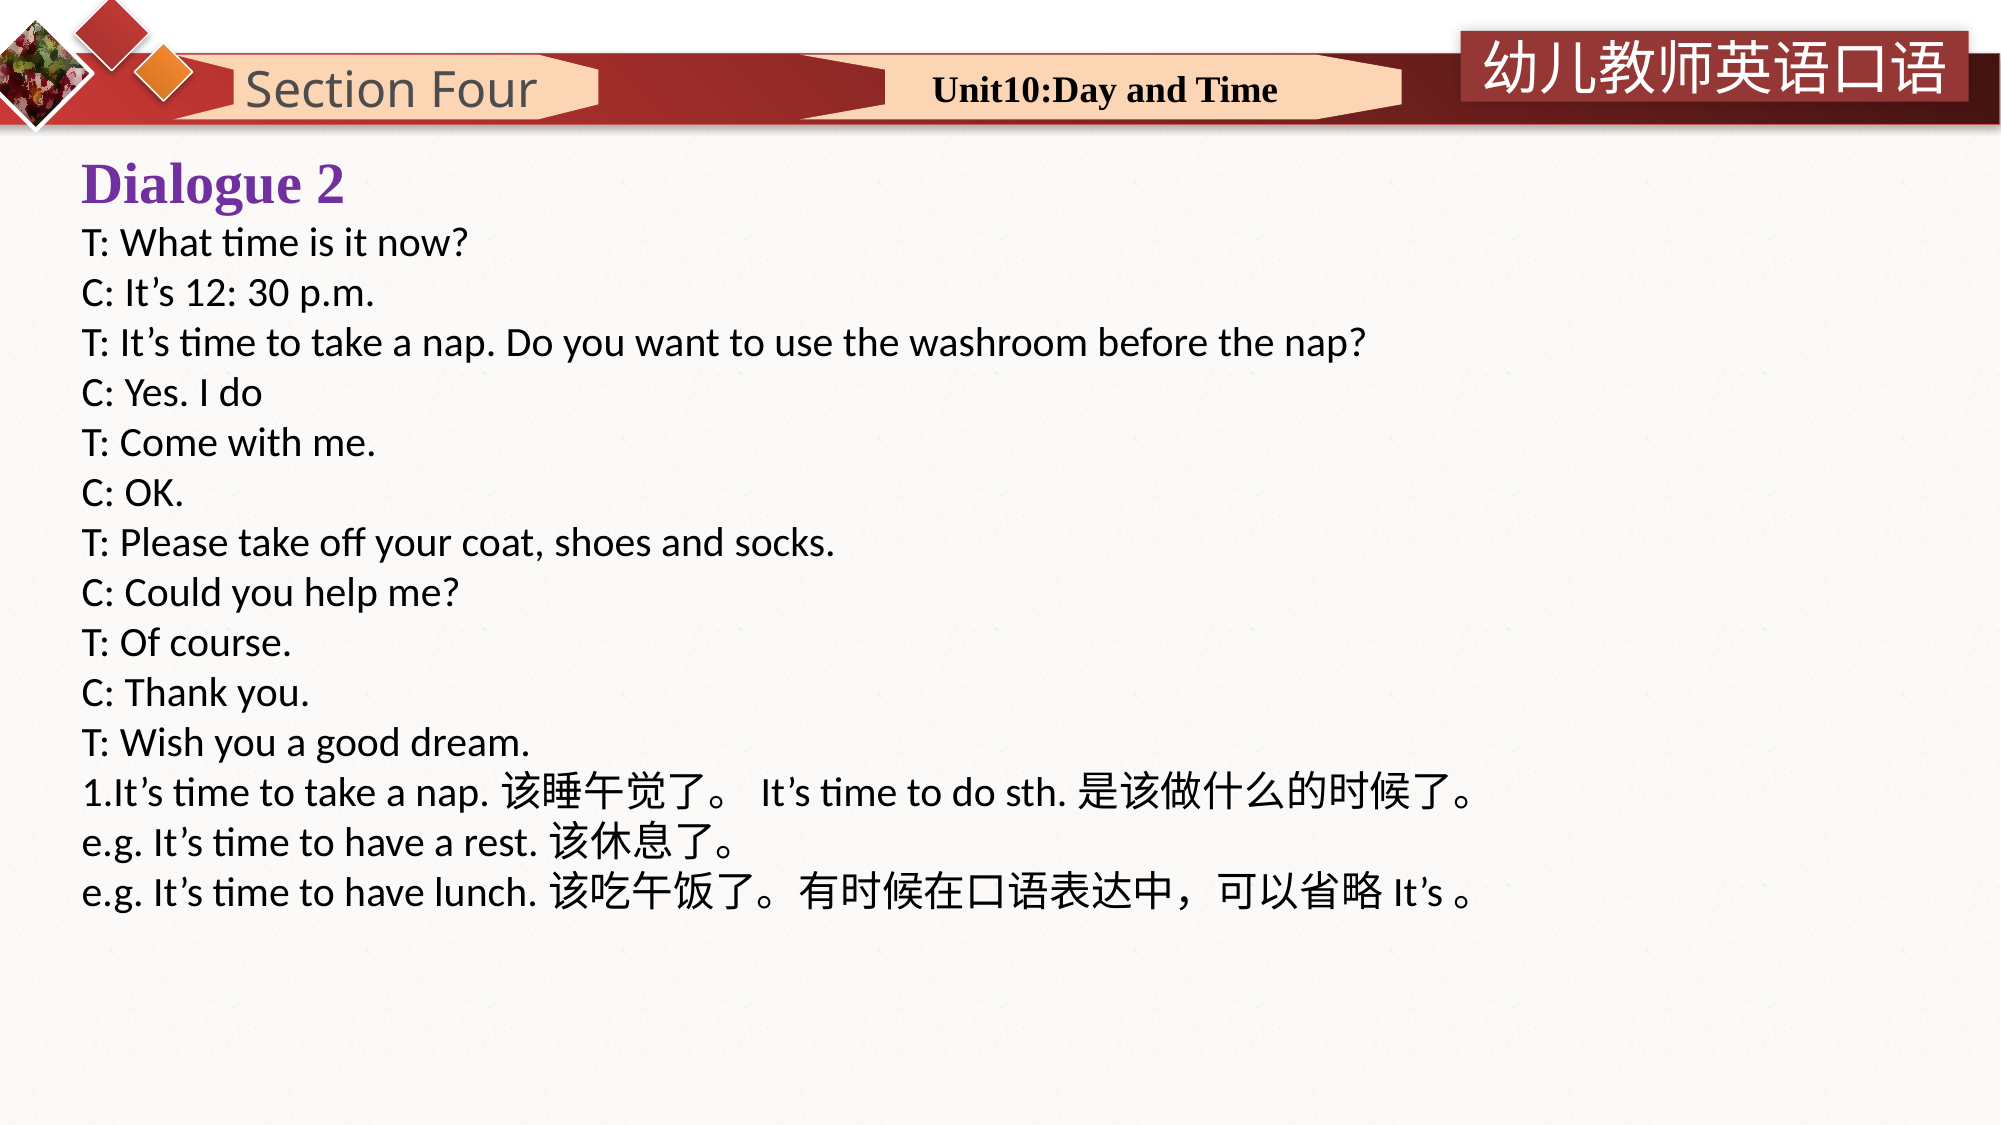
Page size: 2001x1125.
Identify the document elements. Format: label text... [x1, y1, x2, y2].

text_box Unit10:Day and Time [797, 52, 1404, 122]
text_box Section Four [171, 52, 601, 122]
text_box Dialogue 2 T: What time is it now? C: It’s 12: 30 p.m. T: It’s time to take a nap. Do you want to use the washroom before the nap? C: Yes. I do T: Come with me. C: OK. T: Please take off your coat, shoes and socks. C: Could you help me? T: Of course. C: Thank you. T: Wish you a good dream. 1.It’s time to take a nap.该睡午觉了。It’s time to do sth.是该做什么的时候了。 e.g. It’s time to have a rest.该休息了。 e.g. It’s time to have lunch.该吃午饭了。有时候在口语表达中，可以省略It’s。 [66, 137, 1947, 923]
picture [0, 21, 88, 126]
